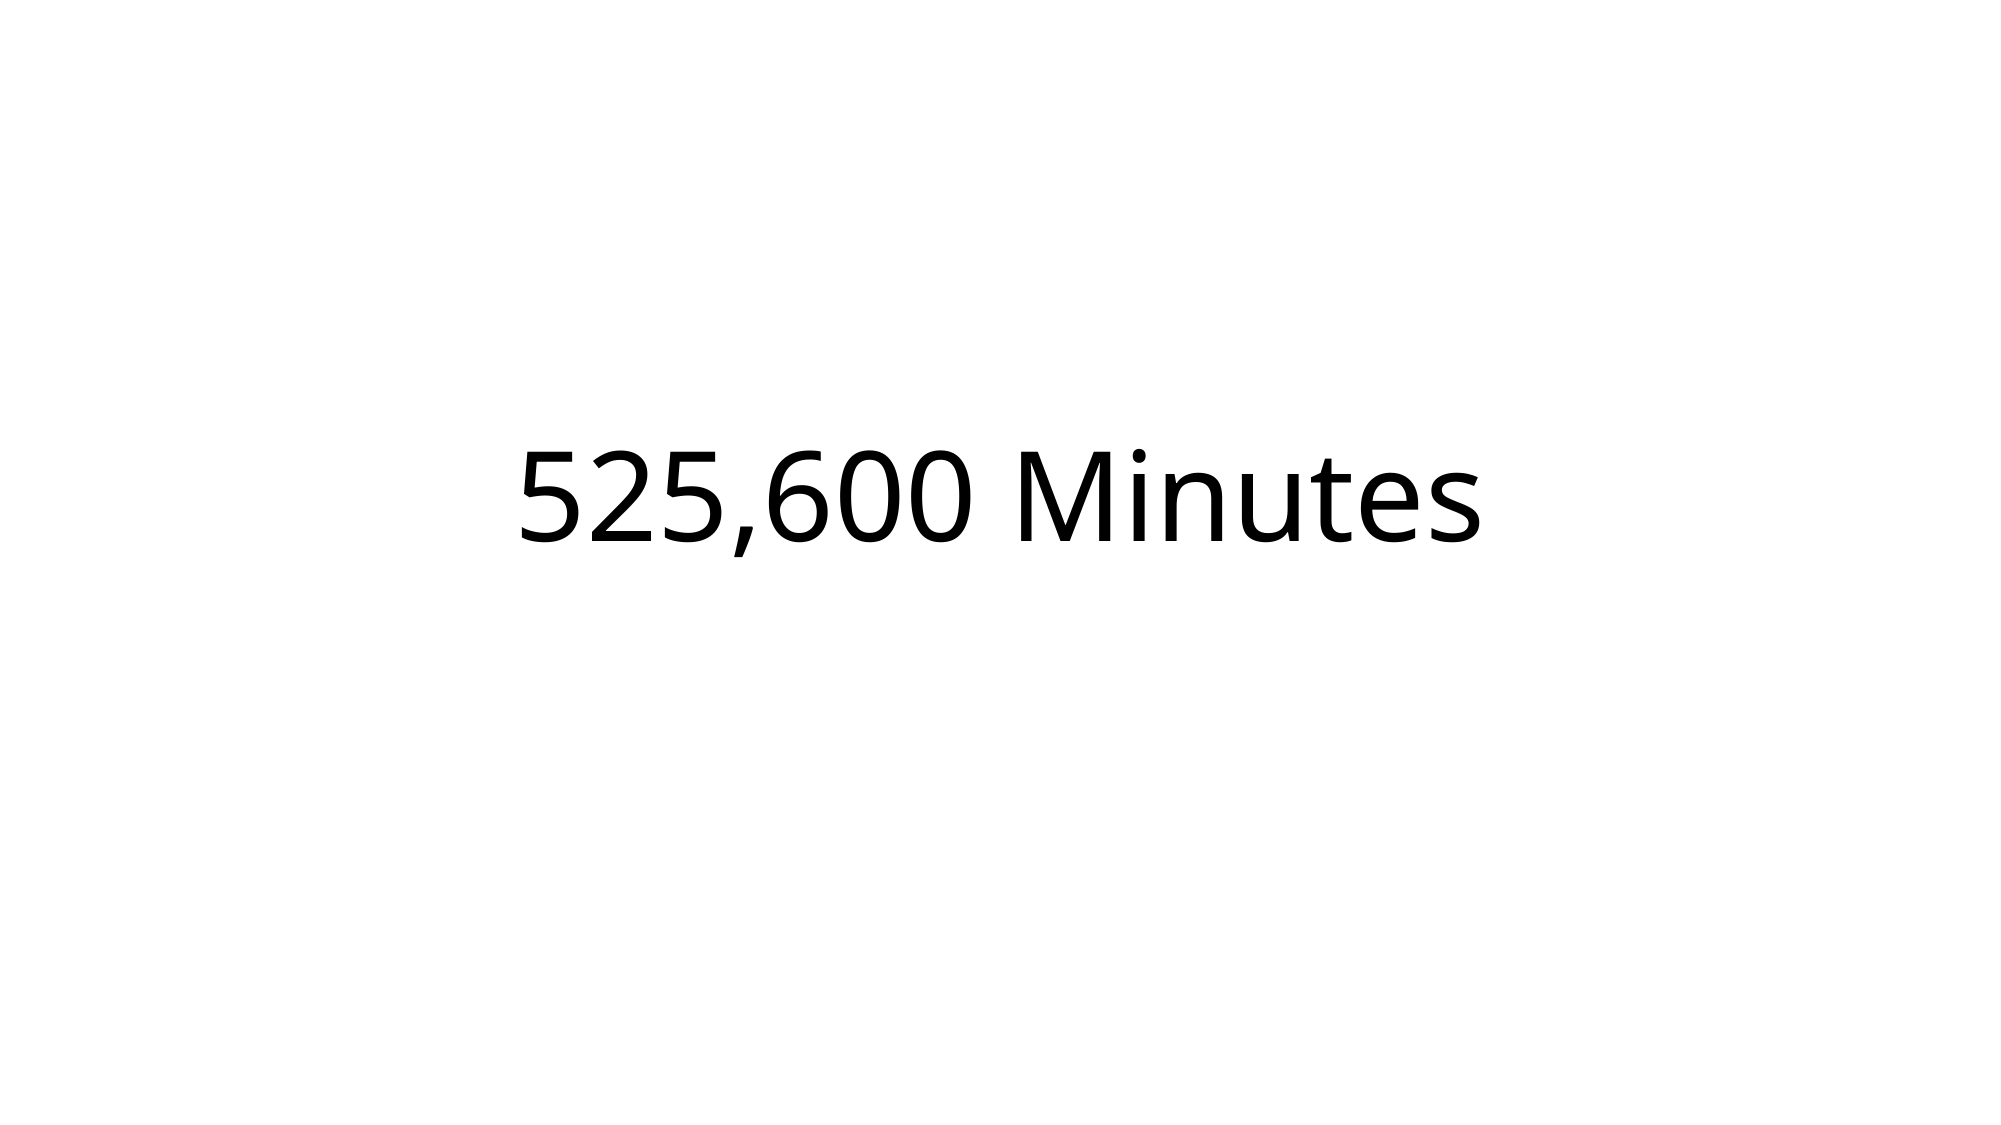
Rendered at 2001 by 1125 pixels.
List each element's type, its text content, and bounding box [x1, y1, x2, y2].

title 525,600 Minutes [249, 184, 1750, 576]
